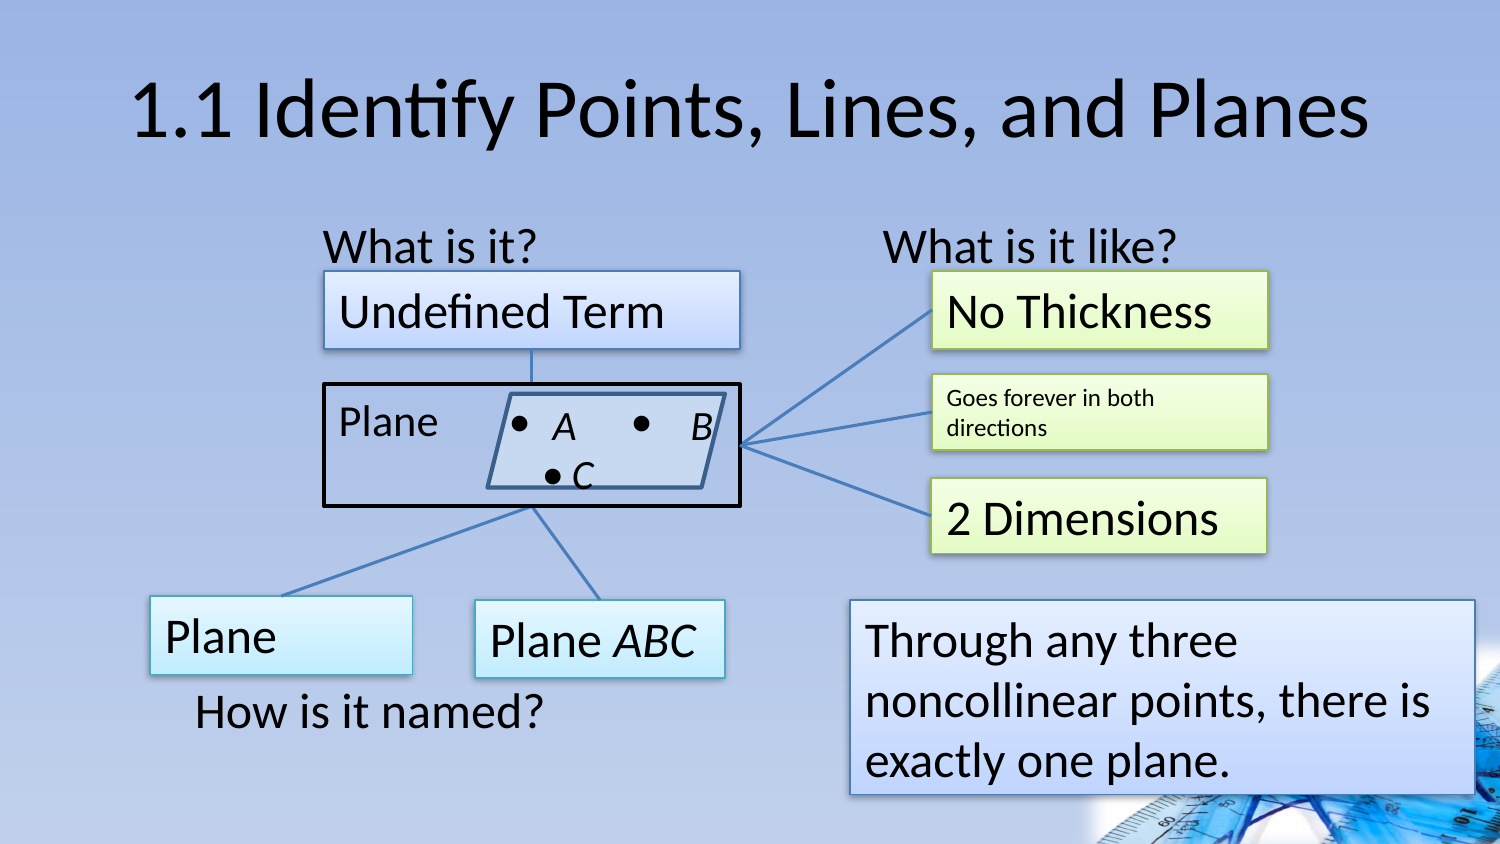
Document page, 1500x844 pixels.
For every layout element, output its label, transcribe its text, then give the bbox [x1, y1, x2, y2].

picture [1102, 656, 1500, 838]
text_box What is it like? [867, 206, 1300, 281]
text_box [739, 270, 1269, 373]
text_box Through any three noncollinear points, there is exactly one plane. [849, 599, 1476, 795]
text_box How is it named? [180, 671, 844, 747]
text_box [739, 445, 1268, 555]
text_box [323, 270, 738, 383]
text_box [149, 506, 469, 675]
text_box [323, 384, 776, 508]
title 1.1 Identify Points, Lines, and Planes [75, 33, 1425, 175]
text_box What is it? [307, 206, 740, 281]
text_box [739, 373, 1269, 445]
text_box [474, 516, 726, 679]
